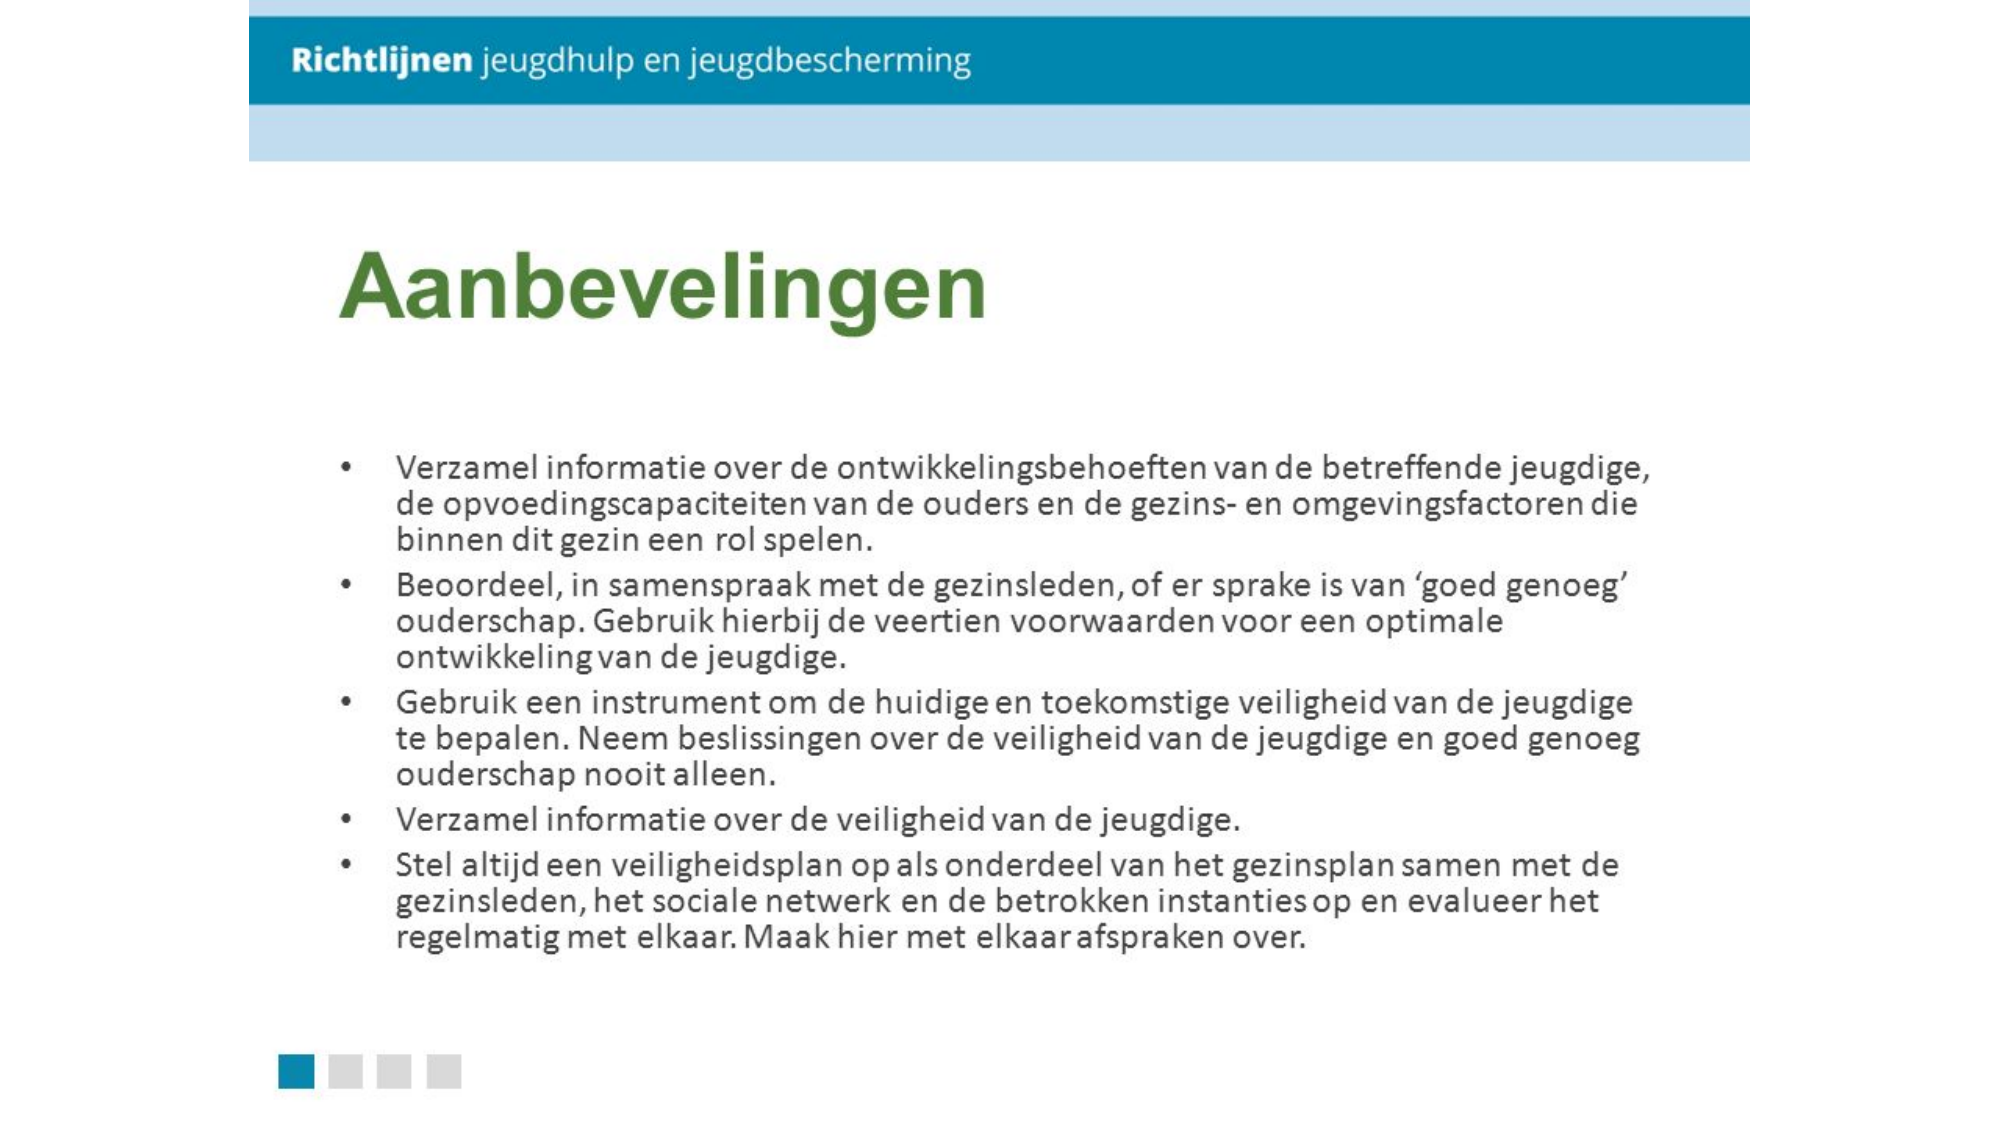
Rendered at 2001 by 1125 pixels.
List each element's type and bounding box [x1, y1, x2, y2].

picture [480, 46, 635, 80]
picture [249, 104, 1750, 1125]
picture [249, 0, 1750, 17]
picture [644, 49, 680, 73]
picture [687, 46, 972, 82]
picture [290, 44, 473, 81]
